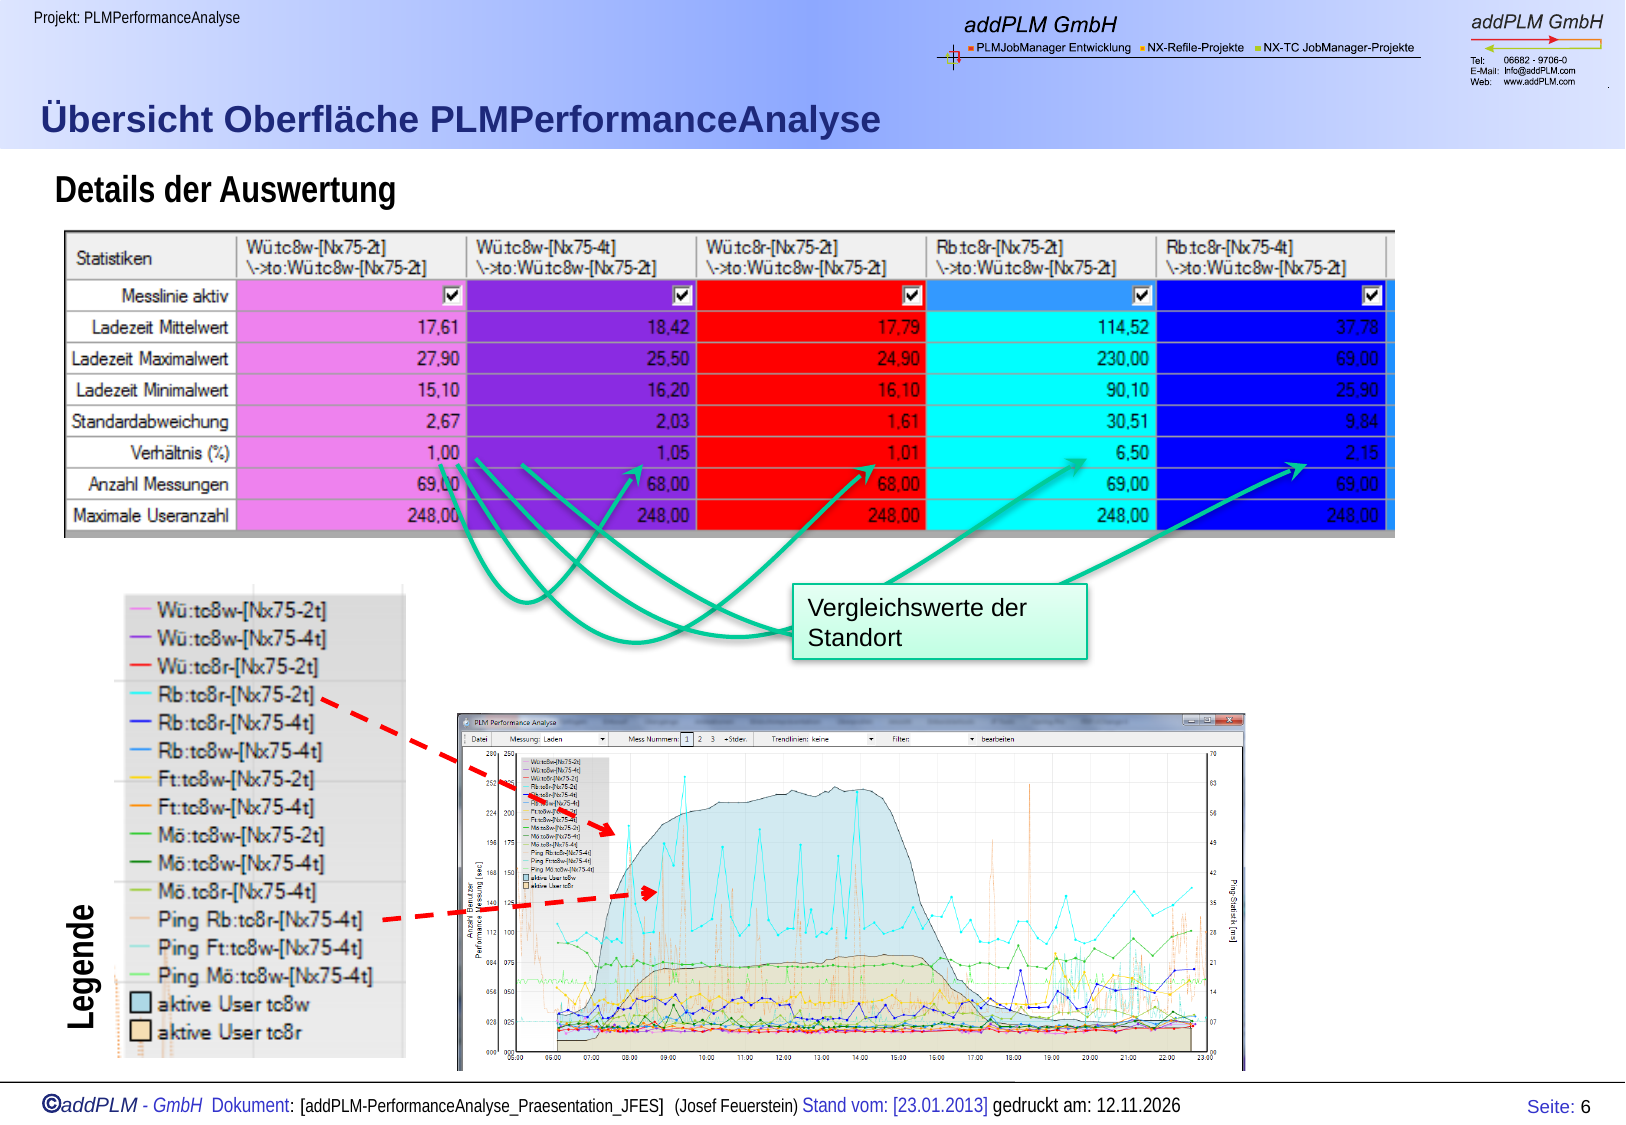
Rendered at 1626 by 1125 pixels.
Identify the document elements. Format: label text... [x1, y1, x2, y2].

picture [64, 229, 1395, 538]
text_box [471, 546, 541, 605]
text_box Details der Auswertung [40, 157, 1191, 217]
text_box [507, 546, 674, 645]
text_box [320, 698, 616, 836]
picture [456, 713, 1246, 1071]
text_box [616, 546, 1144, 636]
text_box Legende [48, 835, 109, 1046]
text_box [382, 891, 658, 921]
text_box [555, 546, 763, 640]
text_box Vergleichswerte der Standort [792, 583, 1088, 660]
picture [114, 583, 406, 1058]
title Übersicht Oberfläche PLMPerformanceAnalyse [40, 67, 1582, 131]
